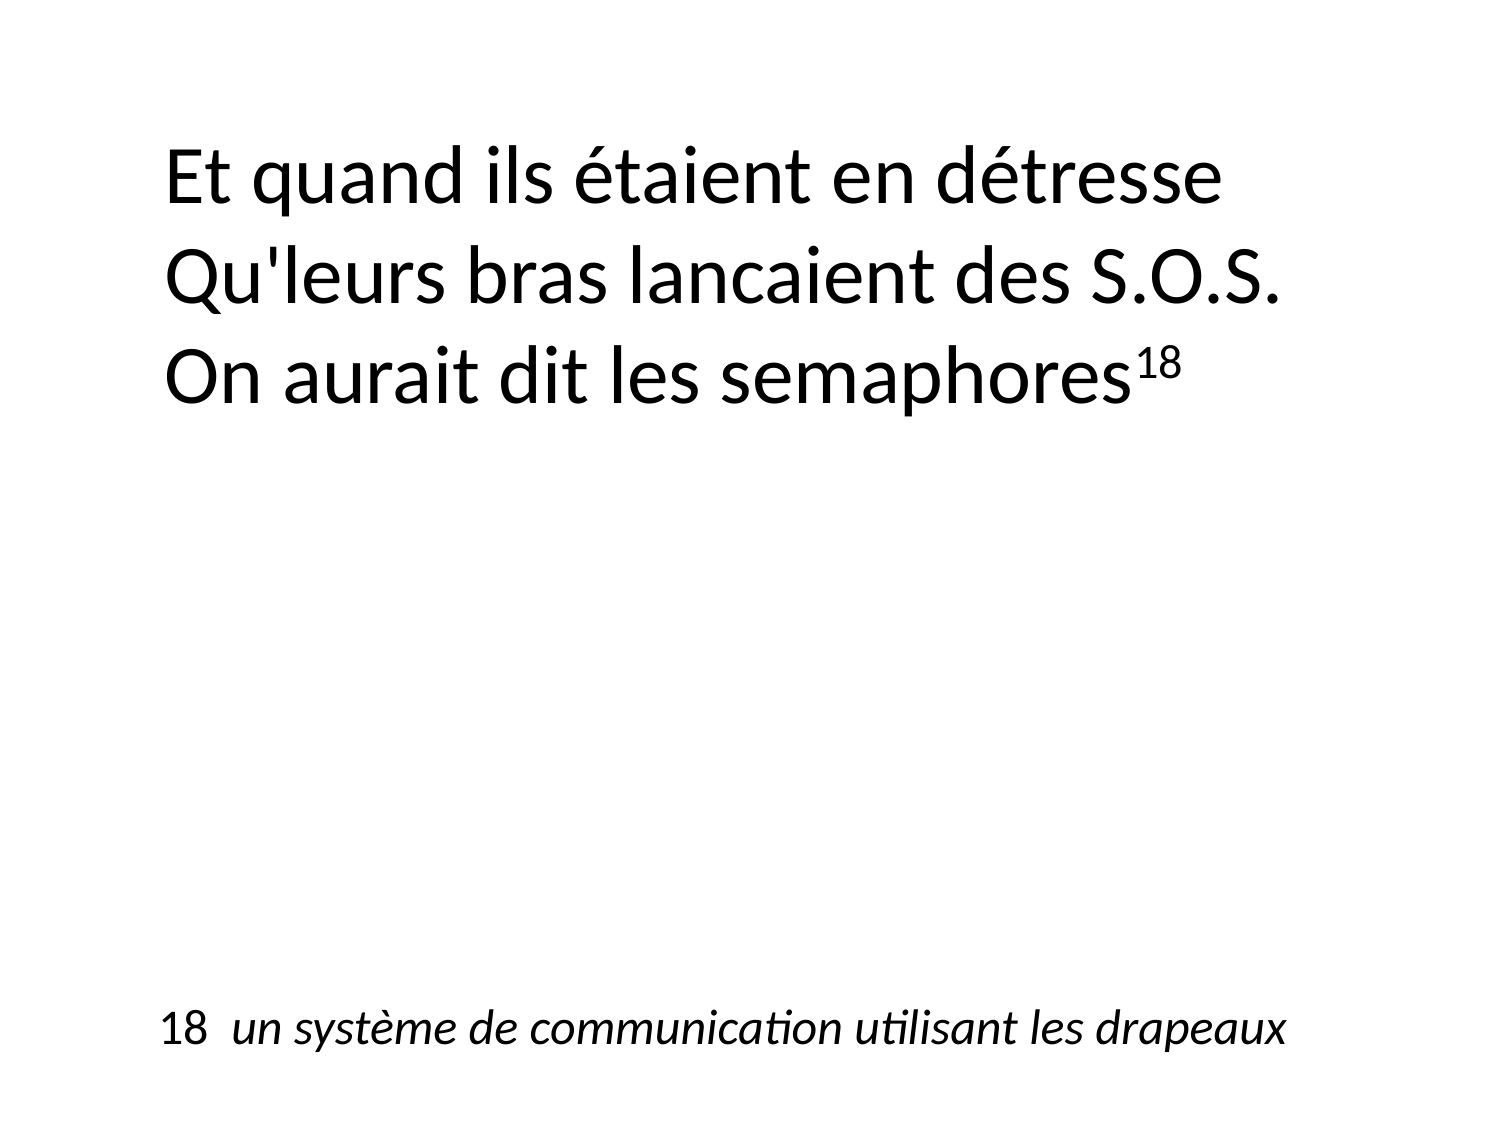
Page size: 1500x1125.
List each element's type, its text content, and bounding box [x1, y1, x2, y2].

text_box 18 un système de communication utilisant les drapeaux [143, 986, 1303, 1062]
text_box Et quand ils étaient en détresse Qu'leurs bras lancaient des S.O.S. On aurait dit les semaphores18 [150, 112, 1450, 528]
